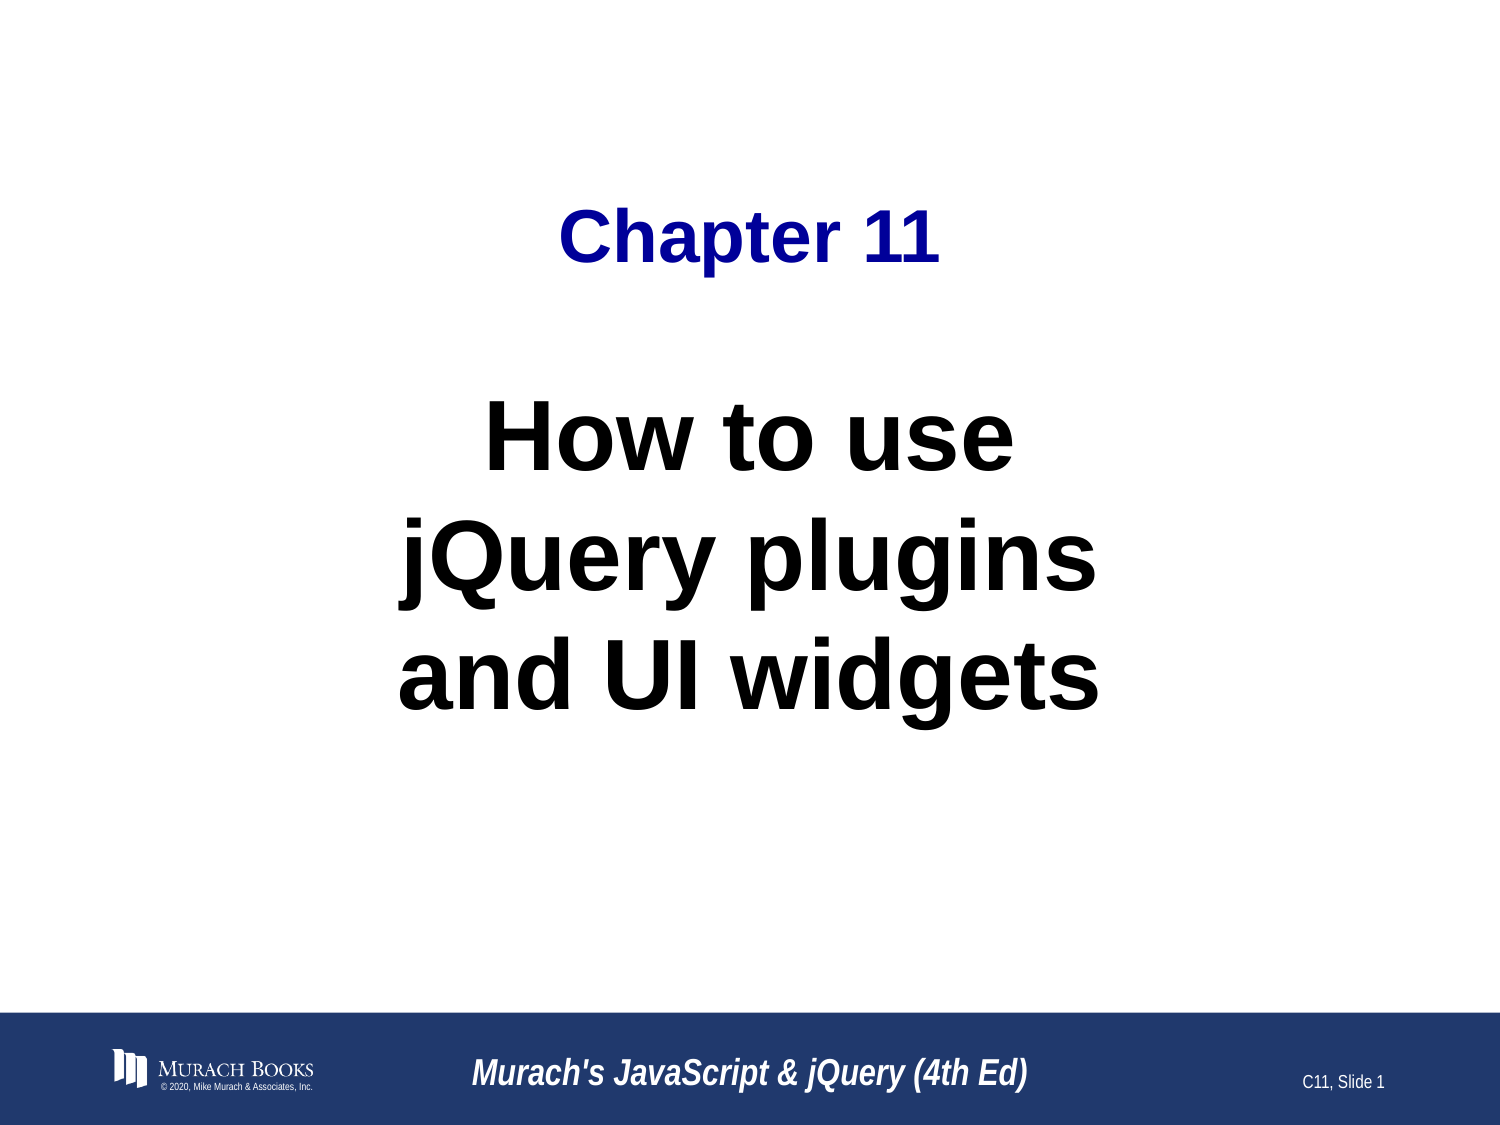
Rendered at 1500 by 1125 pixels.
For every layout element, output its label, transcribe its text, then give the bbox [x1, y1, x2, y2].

slide_number Murach's JavaScript & jQuery (4th Ed) [463, 1025, 1050, 1100]
list How to use jQuery plugins and UI widgets [312, 362, 1188, 850]
footer © 2020, Mike Murach & Associates, Inc. [12, 1025, 463, 1100]
title Chapter 11 [112, 187, 1388, 279]
slide_number C11, Slide 1 [1087, 1025, 1400, 1100]
